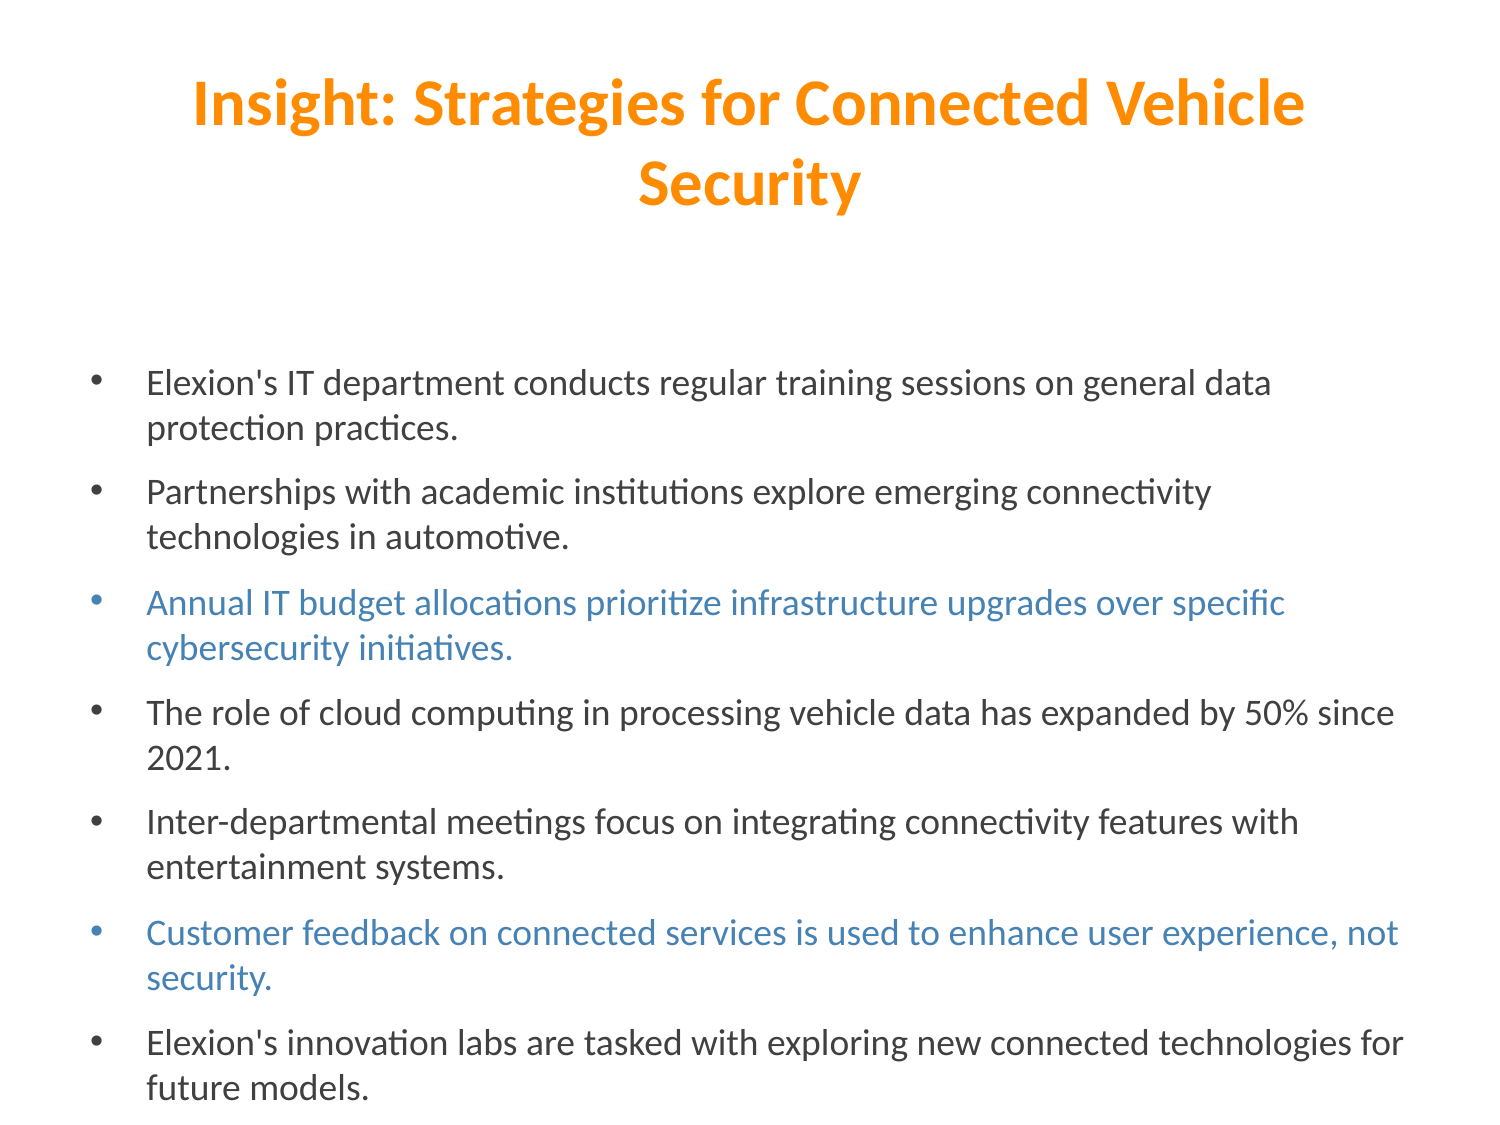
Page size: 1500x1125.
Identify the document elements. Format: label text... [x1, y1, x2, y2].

title Insight: Strategies for Connected Vehicle Security [75, 45, 1425, 233]
list Elexion's IT department conducts regular training sessions on general data protection practices. Partnerships with academic institutions explore emerging connectivity technologies in automotive. Annual IT budget allocations prioritize infrastructure upgrades over specific cybersecurity initiatives. The role of cloud computing in processing vehicle data has expanded by 50% since 2021. Inter-departmental meetings focus on integrating connectivity features with entertainment systems. Customer feedback on connected services is used to enhance user experience, not security. Elexion's innovation labs are tasked with exploring new connected technologies for future models. [75, 262, 1425, 1005]
